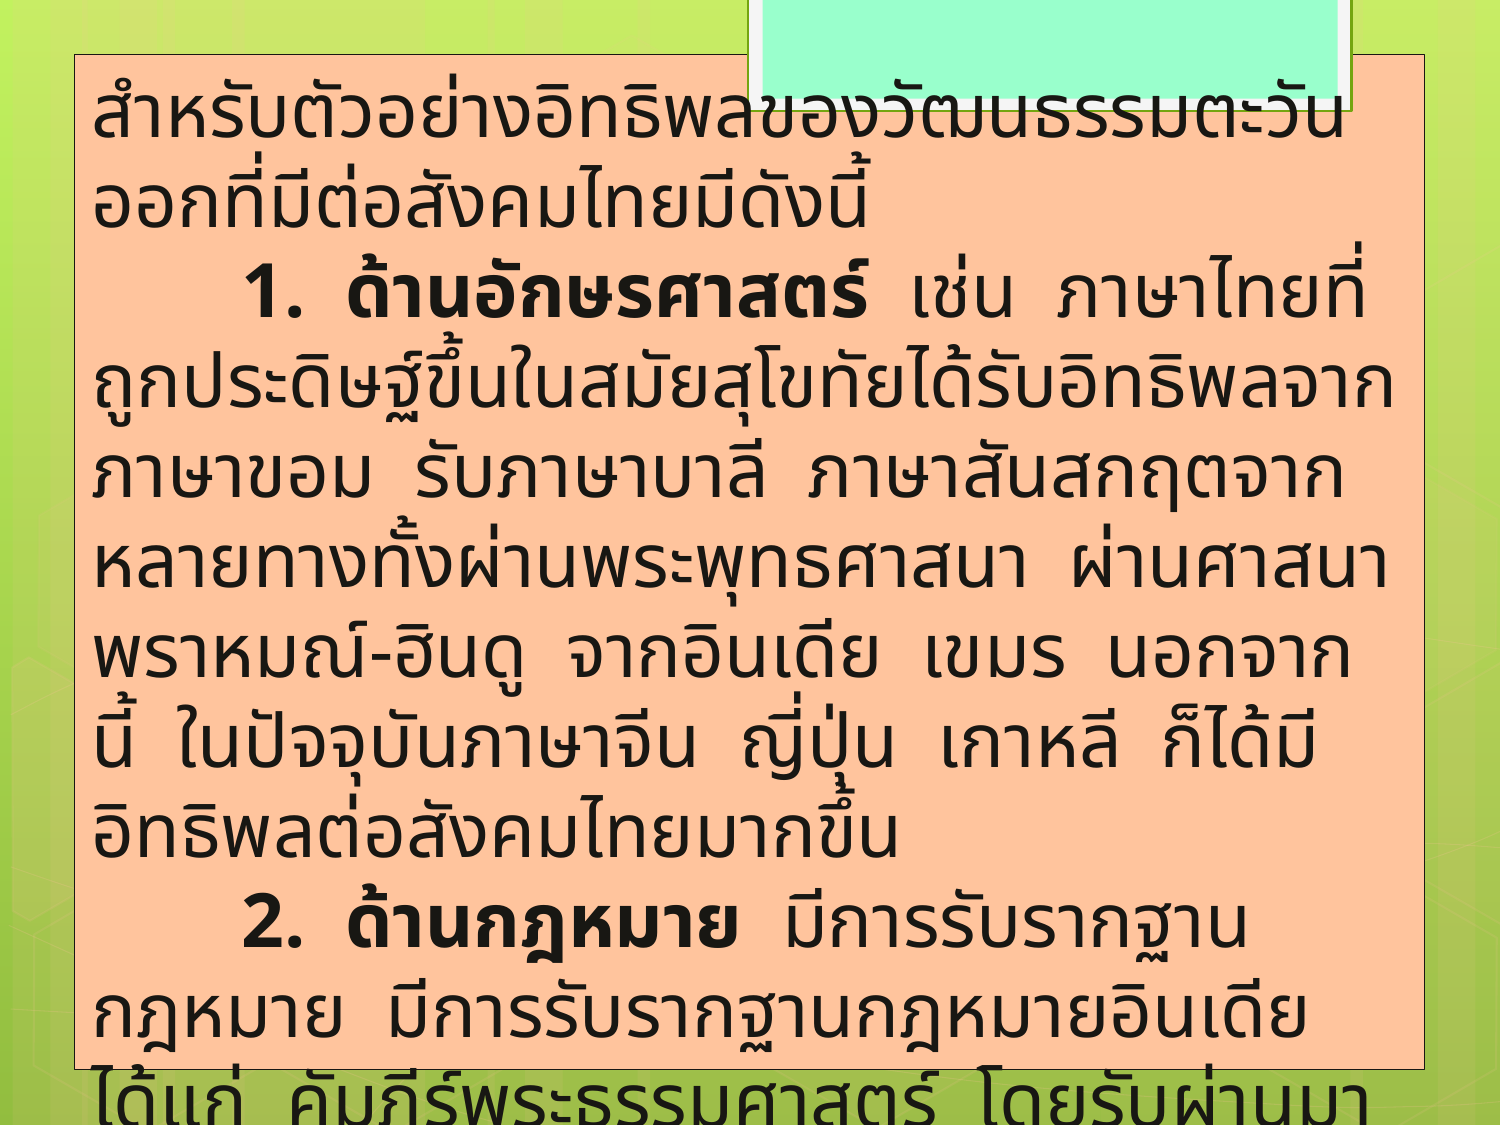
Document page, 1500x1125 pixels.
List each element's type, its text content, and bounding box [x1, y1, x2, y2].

list สำหรับตัวอย่างอิทธิพลของวัฒนธรรมตะวันออกที่มีต่อสังคมไทยมีดังนี้ 1. ด้านอักษรศาสตร์ เช่น ภาษาไทยที่ถูกประดิษฐ์ขึ้นในสมัยสุโขทัยได้รับอิทธิพลจากภาษาขอม รับภาษาบาลี ภาษาสันสกฤตจากหลายทางทั้งผ่านพระพุทธศาสนา ผ่านศาสนาพราหมณ์-ฮินดู จากอินเดีย เขมร นอกจากนี้ ในปัจจุบันภาษาจีน ญี่ปุ่น เกาหลี ก็ได้มีอิทธิพลต่อสังคมไทยมากขึ้น 2. ด้านกฎหมาย มีการรับรากฐานกฎหมาย มีการรับรากฐานกฎหมายอินเดีย ได้แก่ คัมภีร์พระธรรมศาสตร์ โดยรับผ่านมาจากหัวเมืองมอญอีกต่อหนึ่ง และกลายเป็นหลักของกฎหมายไทยสมัยอยุธยาและใช้มาถึงสมัยรัตนโกสินทร์ตอนต้น [76, 54, 1427, 1024]
